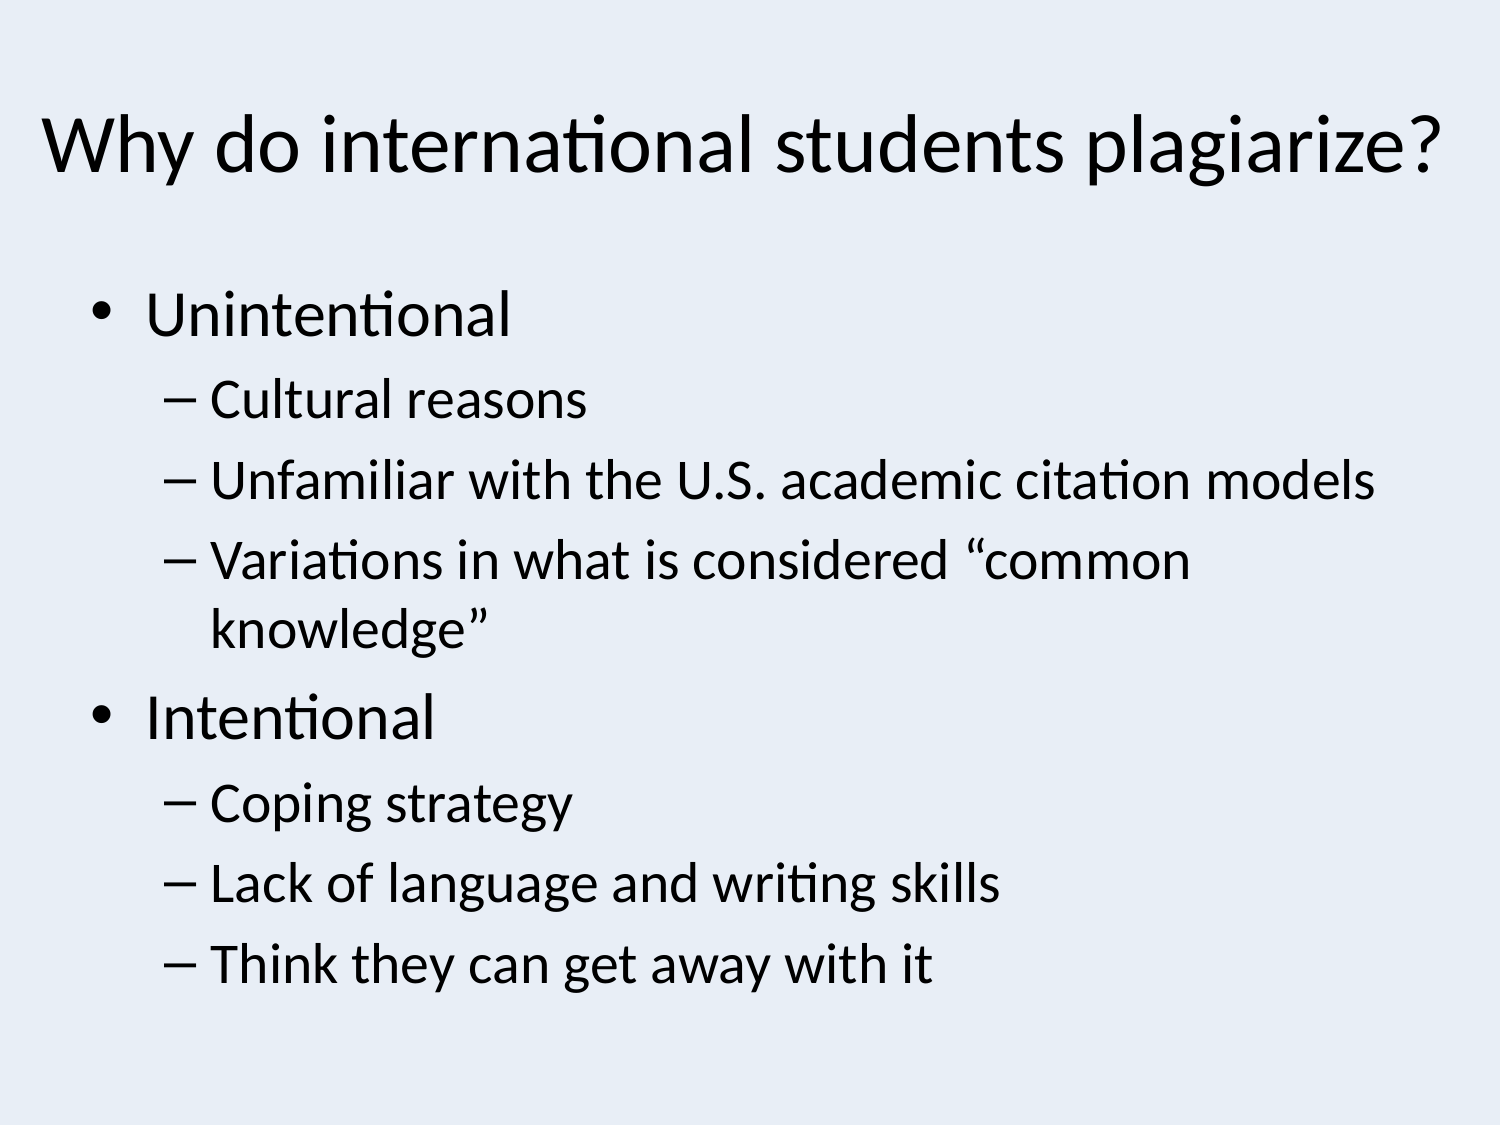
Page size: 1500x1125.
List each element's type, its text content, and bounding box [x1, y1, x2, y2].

list Unintentional Cultural reasons Unfamiliar with the U.S. academic citation models Variations in what is considered “common knowledge” Intentional Coping strategy Lack of language and writing skills Think they can get away with it [75, 262, 1425, 1005]
title Why do international students plagiarize? [24, 45, 1463, 233]
